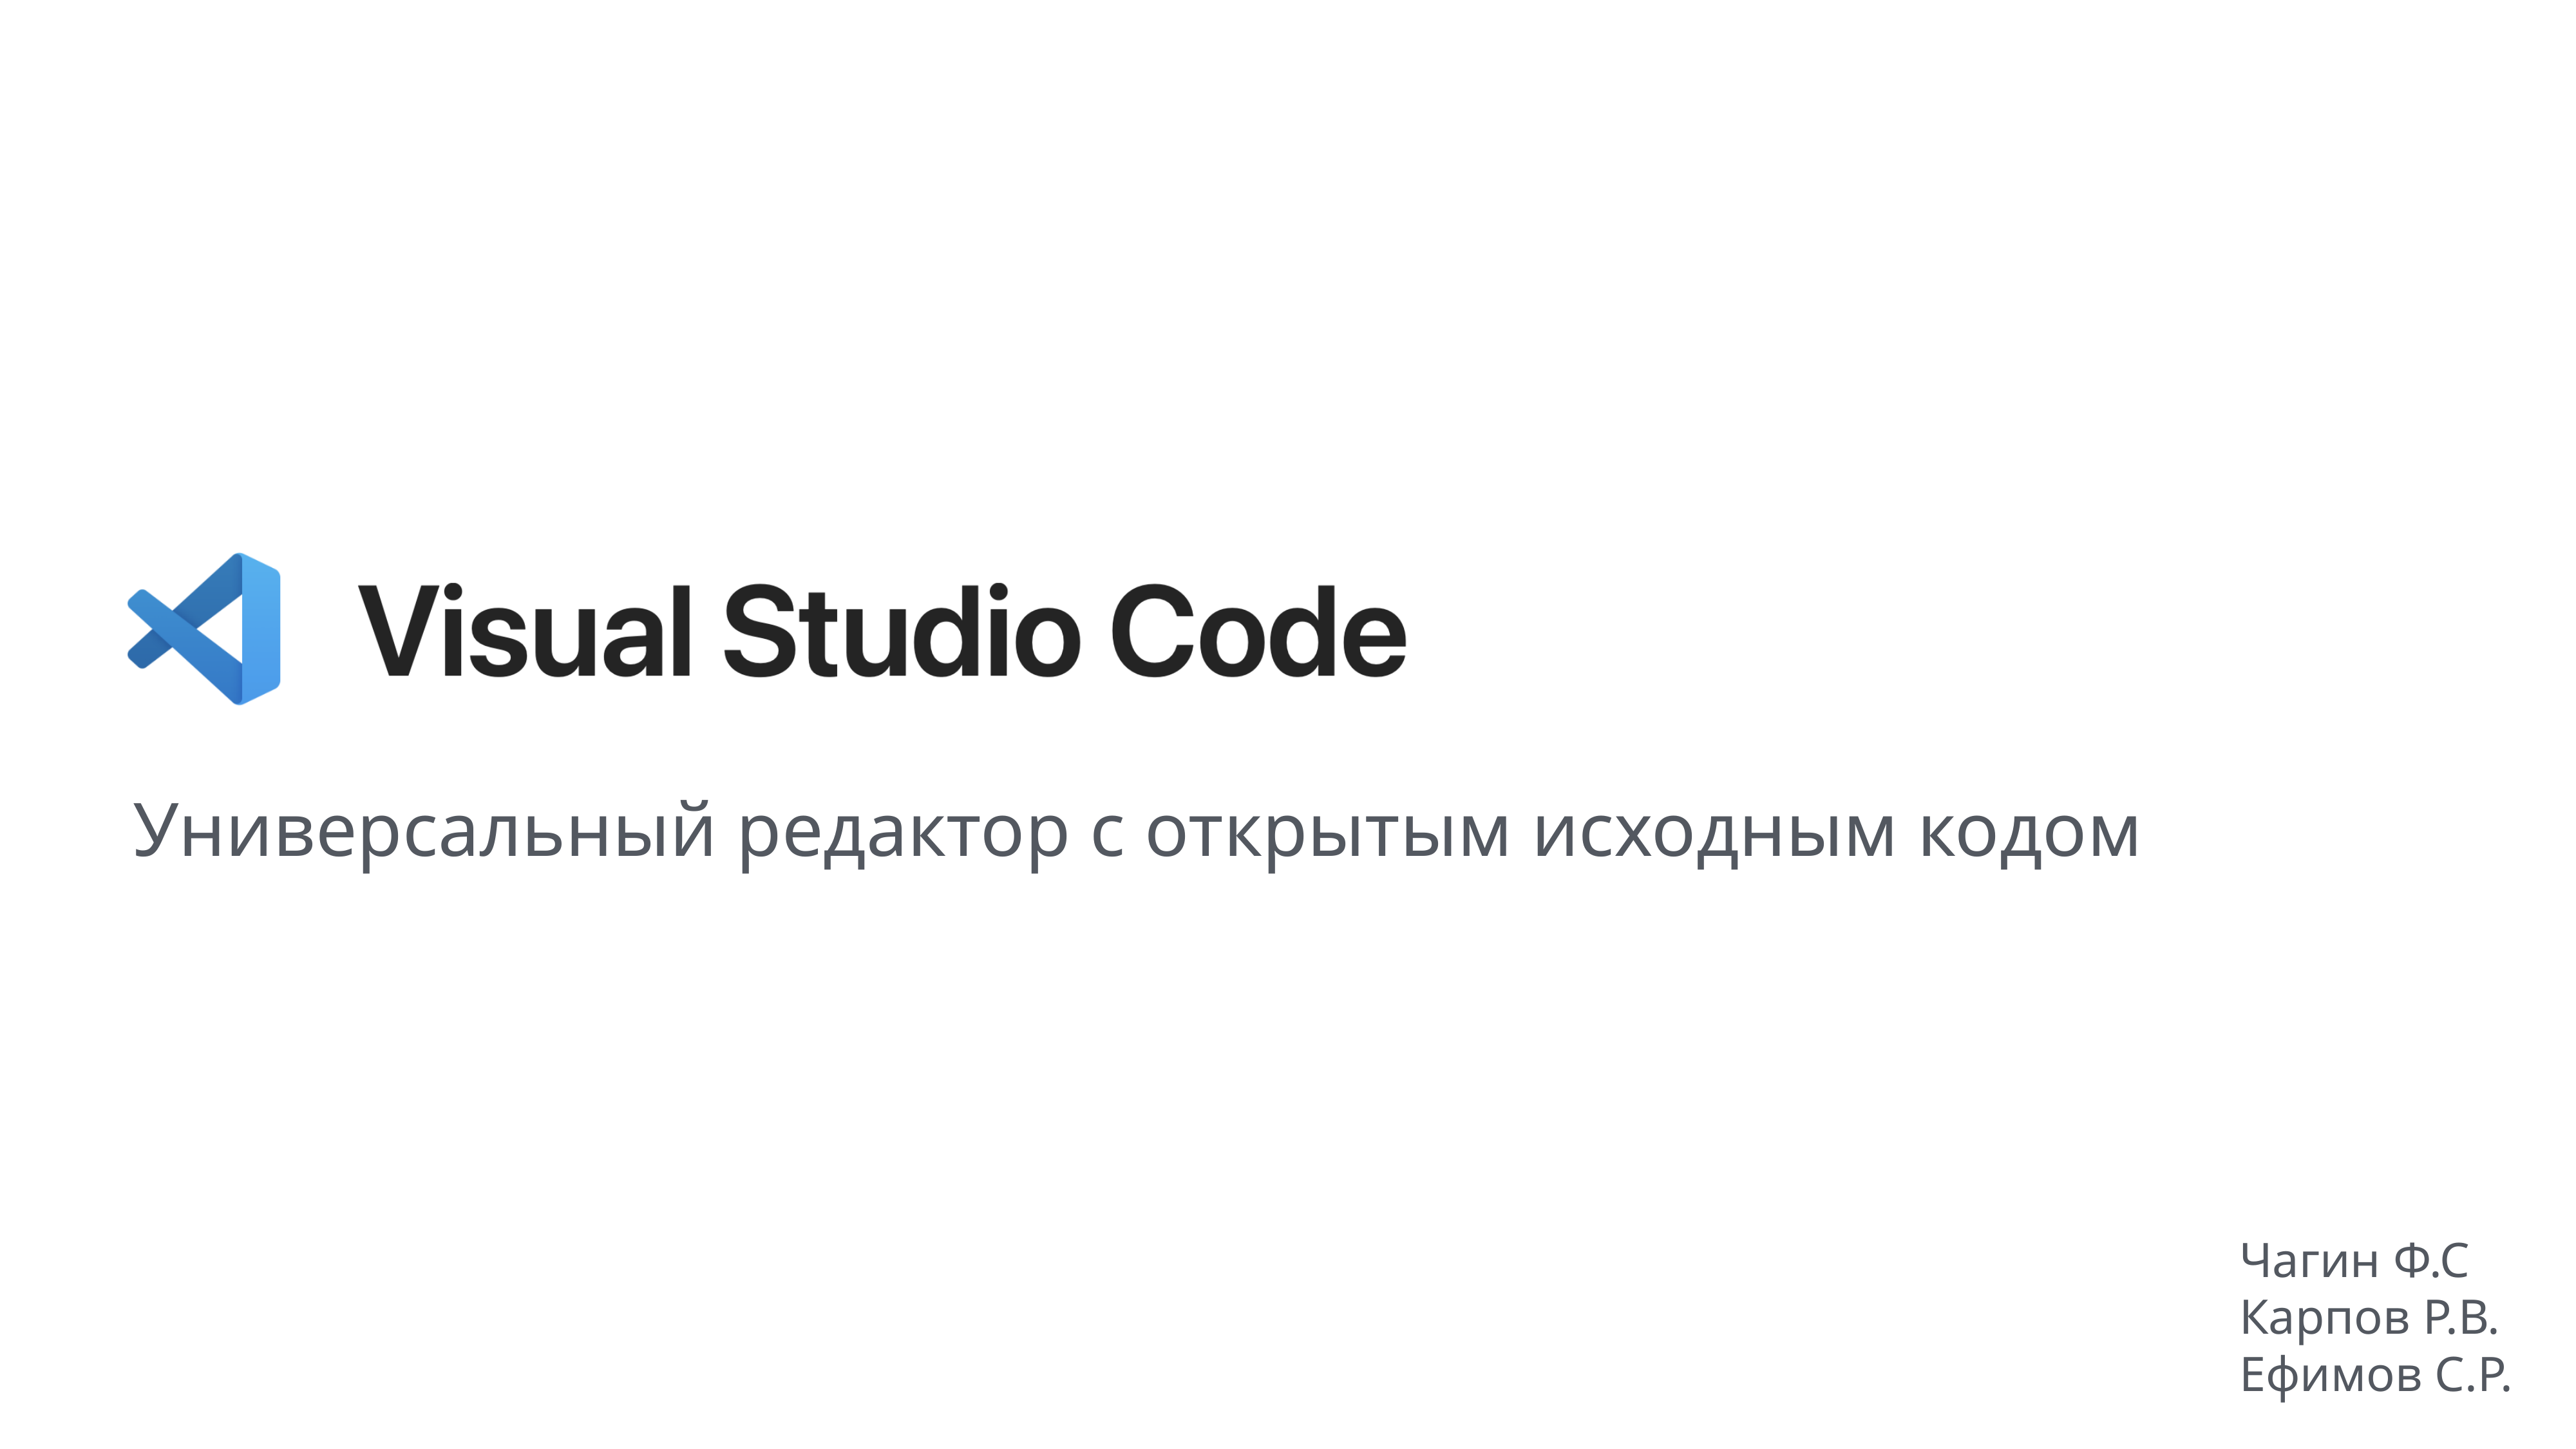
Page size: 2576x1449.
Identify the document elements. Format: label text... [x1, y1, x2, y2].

subtitle Универсальный редактор с открытым исходным кодом [127, 776, 2449, 989]
text_box Чагин Ф.С Карпов Р.В. Ефимов С.Р. [2234, 1185, 2530, 1406]
picture [90, 525, 1433, 737]
